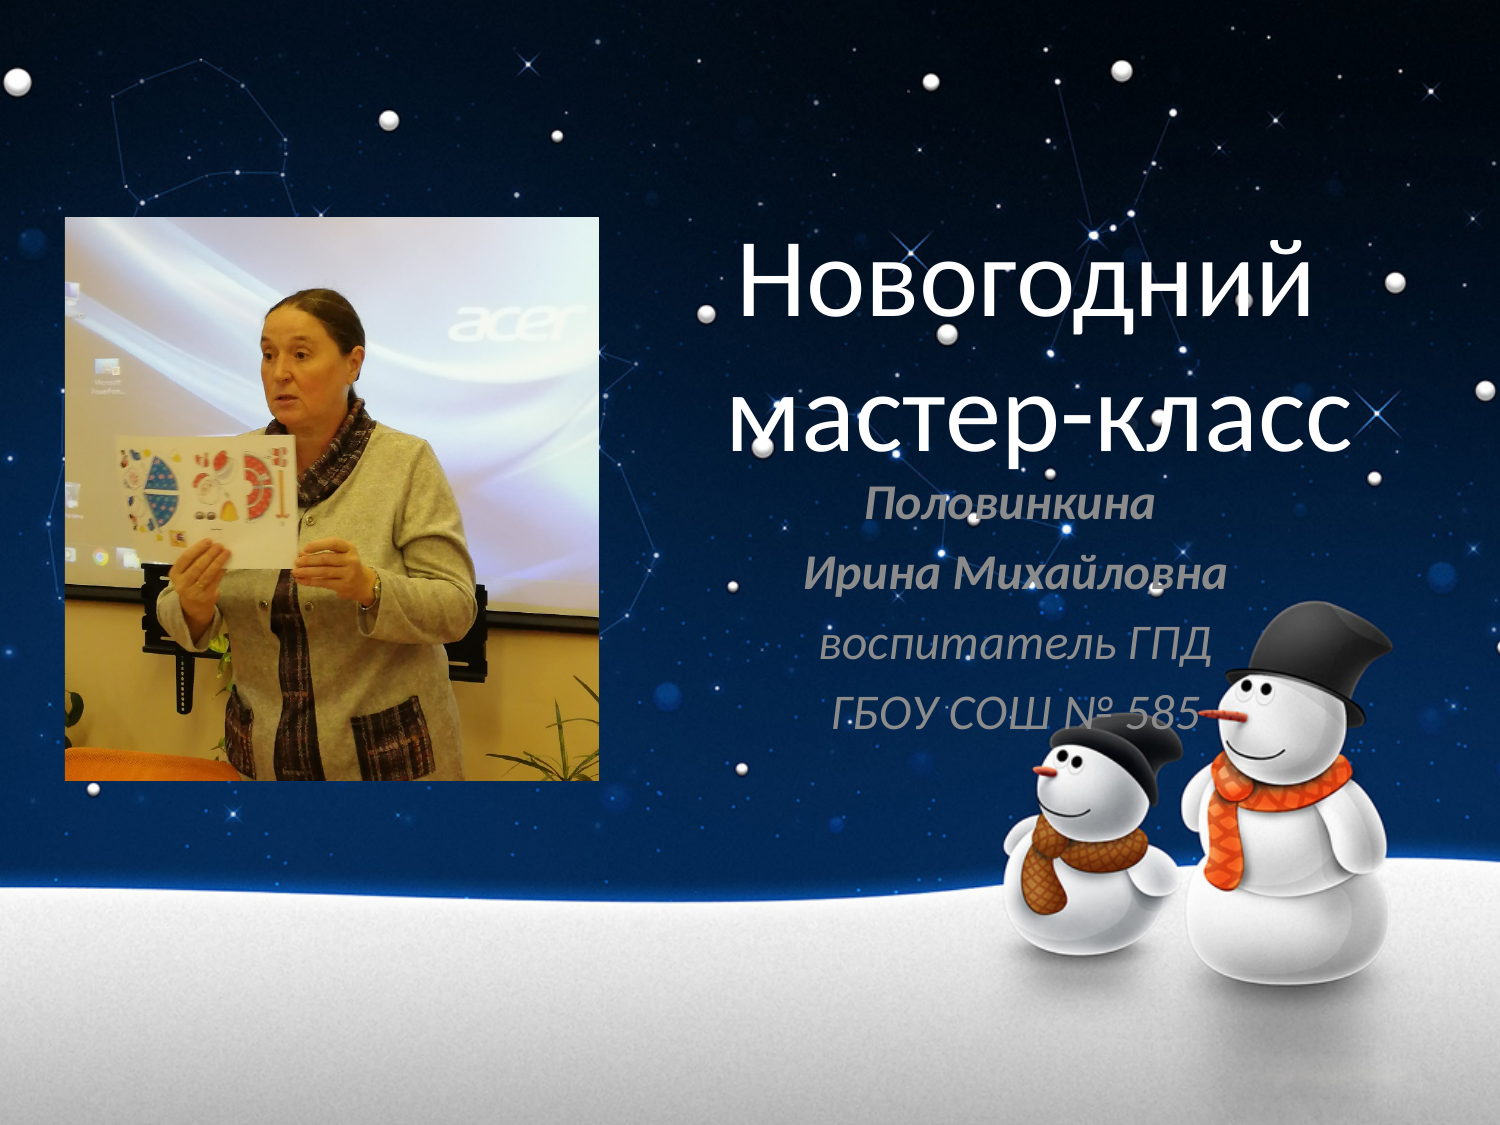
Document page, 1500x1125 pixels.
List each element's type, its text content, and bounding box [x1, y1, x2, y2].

picture [0, 0, 1500, 1125]
subtitle Половинкина Ирина Михайловна воспитатель ГПД ГБОУ СОШ № 585 [690, 461, 1340, 781]
title Новогодний мастер-класс [643, 218, 1436, 460]
